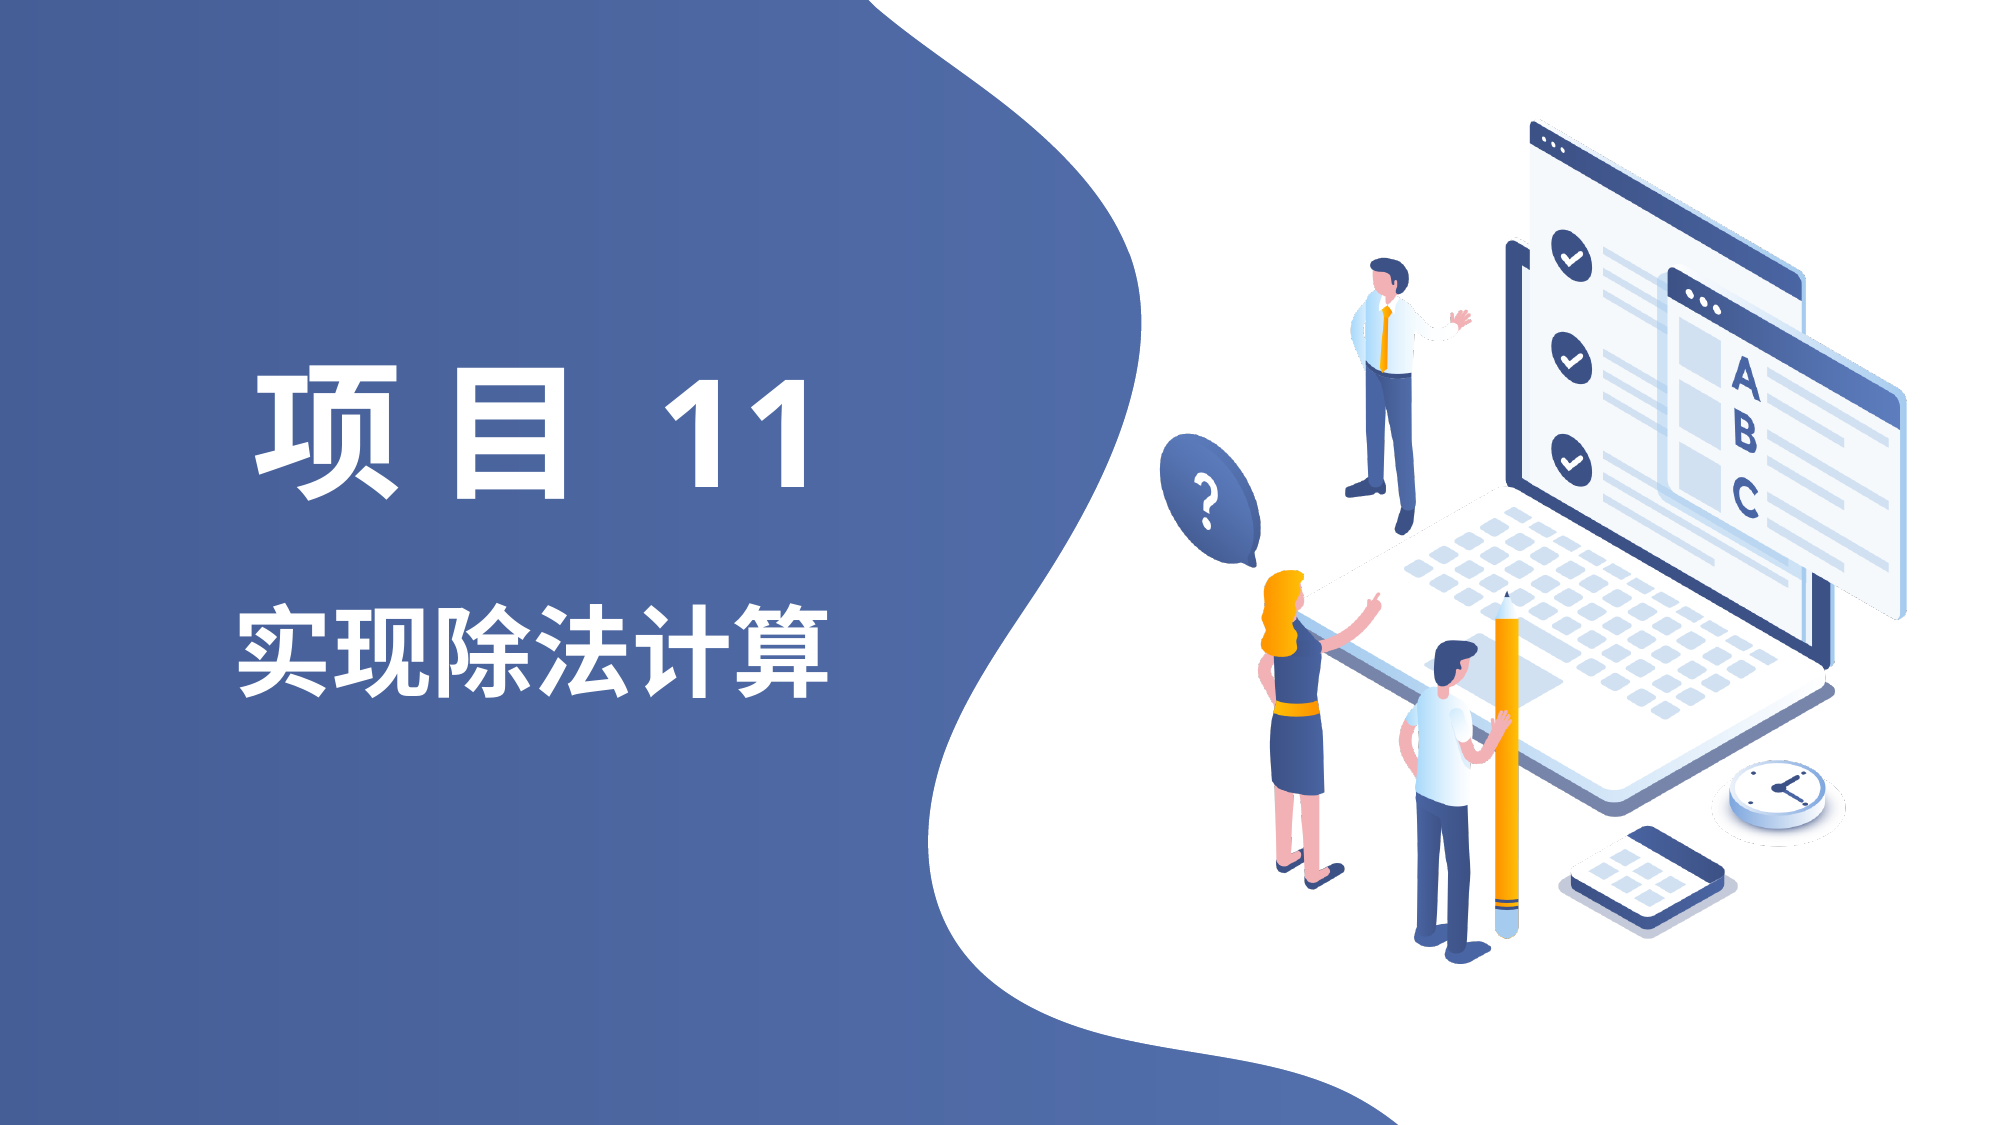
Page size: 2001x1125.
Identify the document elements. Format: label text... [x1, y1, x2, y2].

text_box 项 目 11 [237, 330, 869, 525]
text_box 实现除法计算 [217, 582, 889, 718]
text_box [868, 0, 2000, 1125]
picture [1159, 119, 1907, 964]
